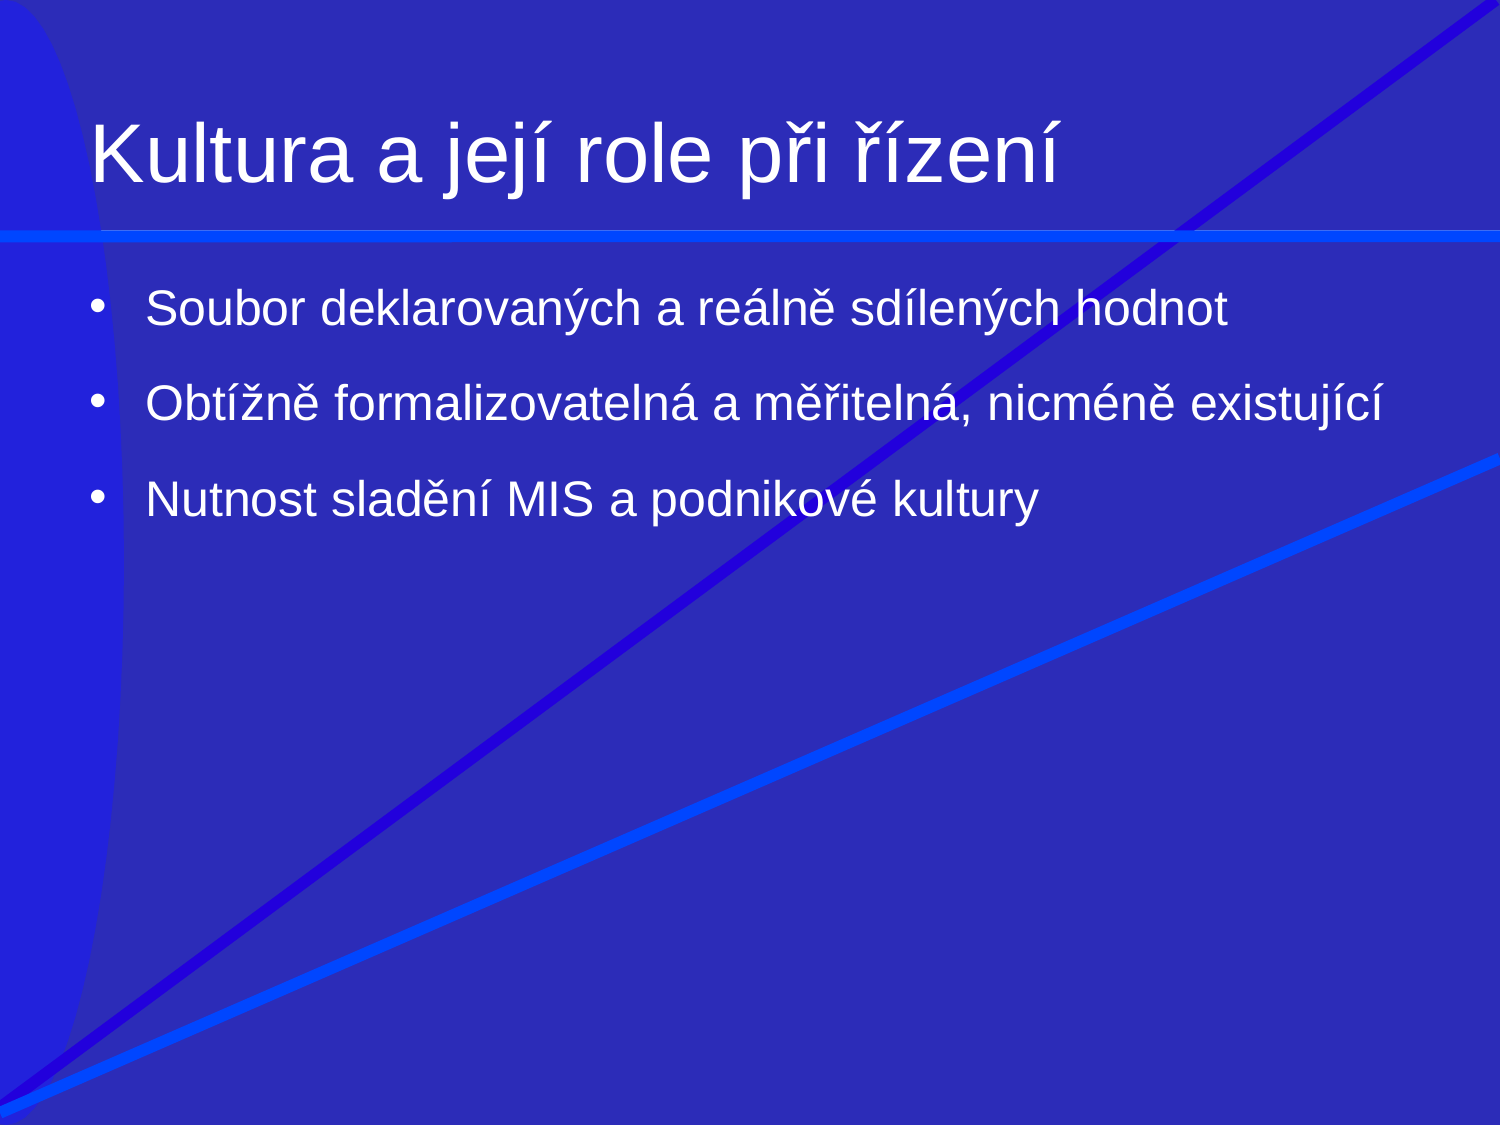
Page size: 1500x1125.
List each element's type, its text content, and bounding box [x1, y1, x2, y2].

title Kultura a její role při řízení [72, 43, 1428, 288]
text_box Soubor deklarovaných a reálně sdílených hodnot Obtížně formalizovatelná a měřitelná, nicméně existující Nutnost sladění MIS a podnikové kultury [87, 275, 1388, 527]
